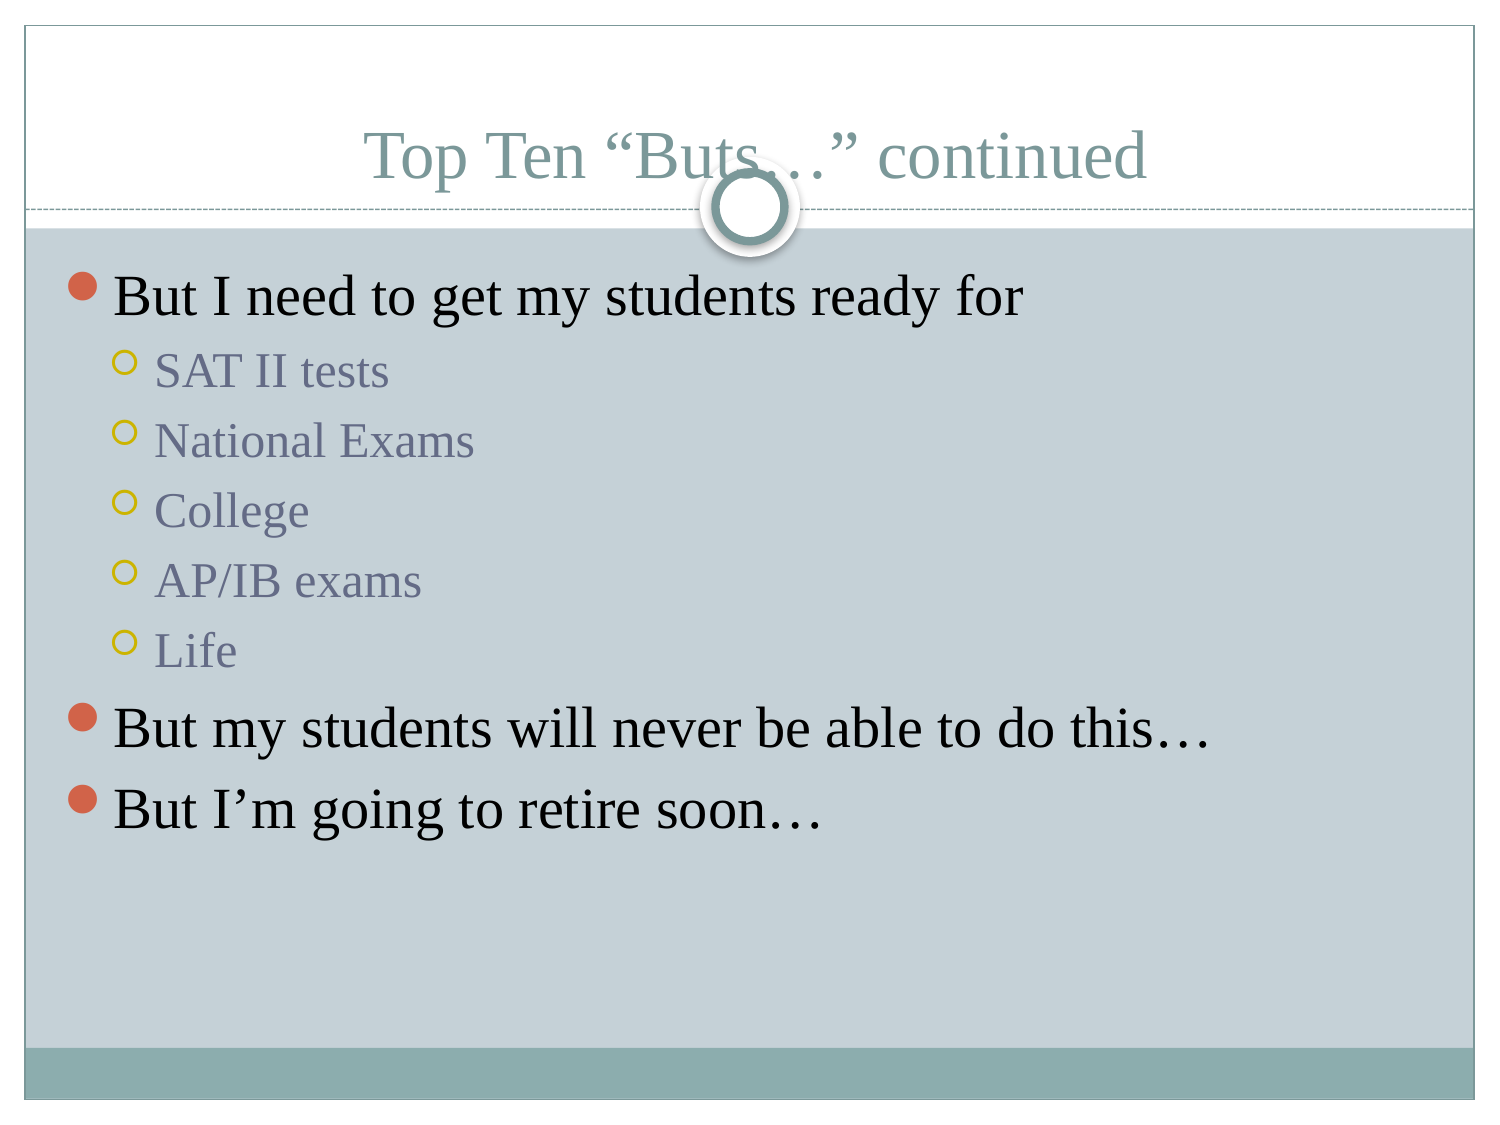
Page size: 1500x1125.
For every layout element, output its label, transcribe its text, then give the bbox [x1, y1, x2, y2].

title Top Ten “Buts…” continued [99, 50, 1413, 200]
list But I need to get my students ready for SAT II tests National Exams College AP/IB exams Life But my students will never be able to do this… But I’m going to retire soon… [49, 249, 1450, 1005]
